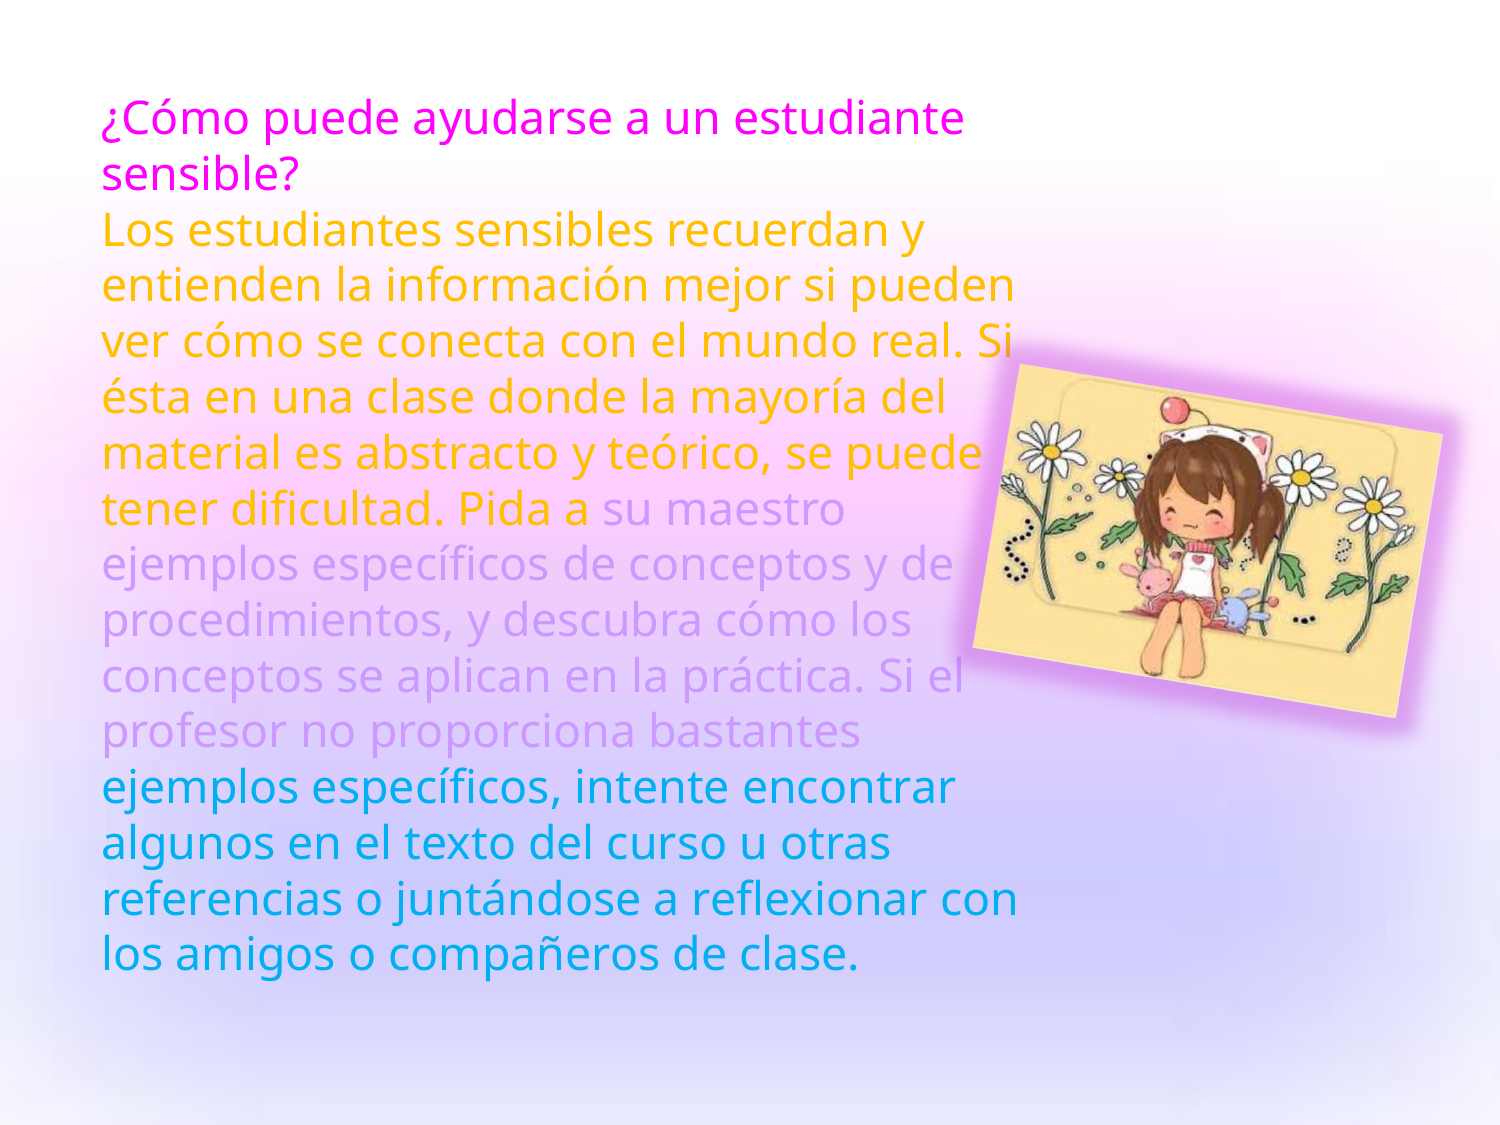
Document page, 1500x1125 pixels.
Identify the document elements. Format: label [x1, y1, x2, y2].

list [992, 396, 1422, 685]
picture [0, 0, 1500, 1125]
